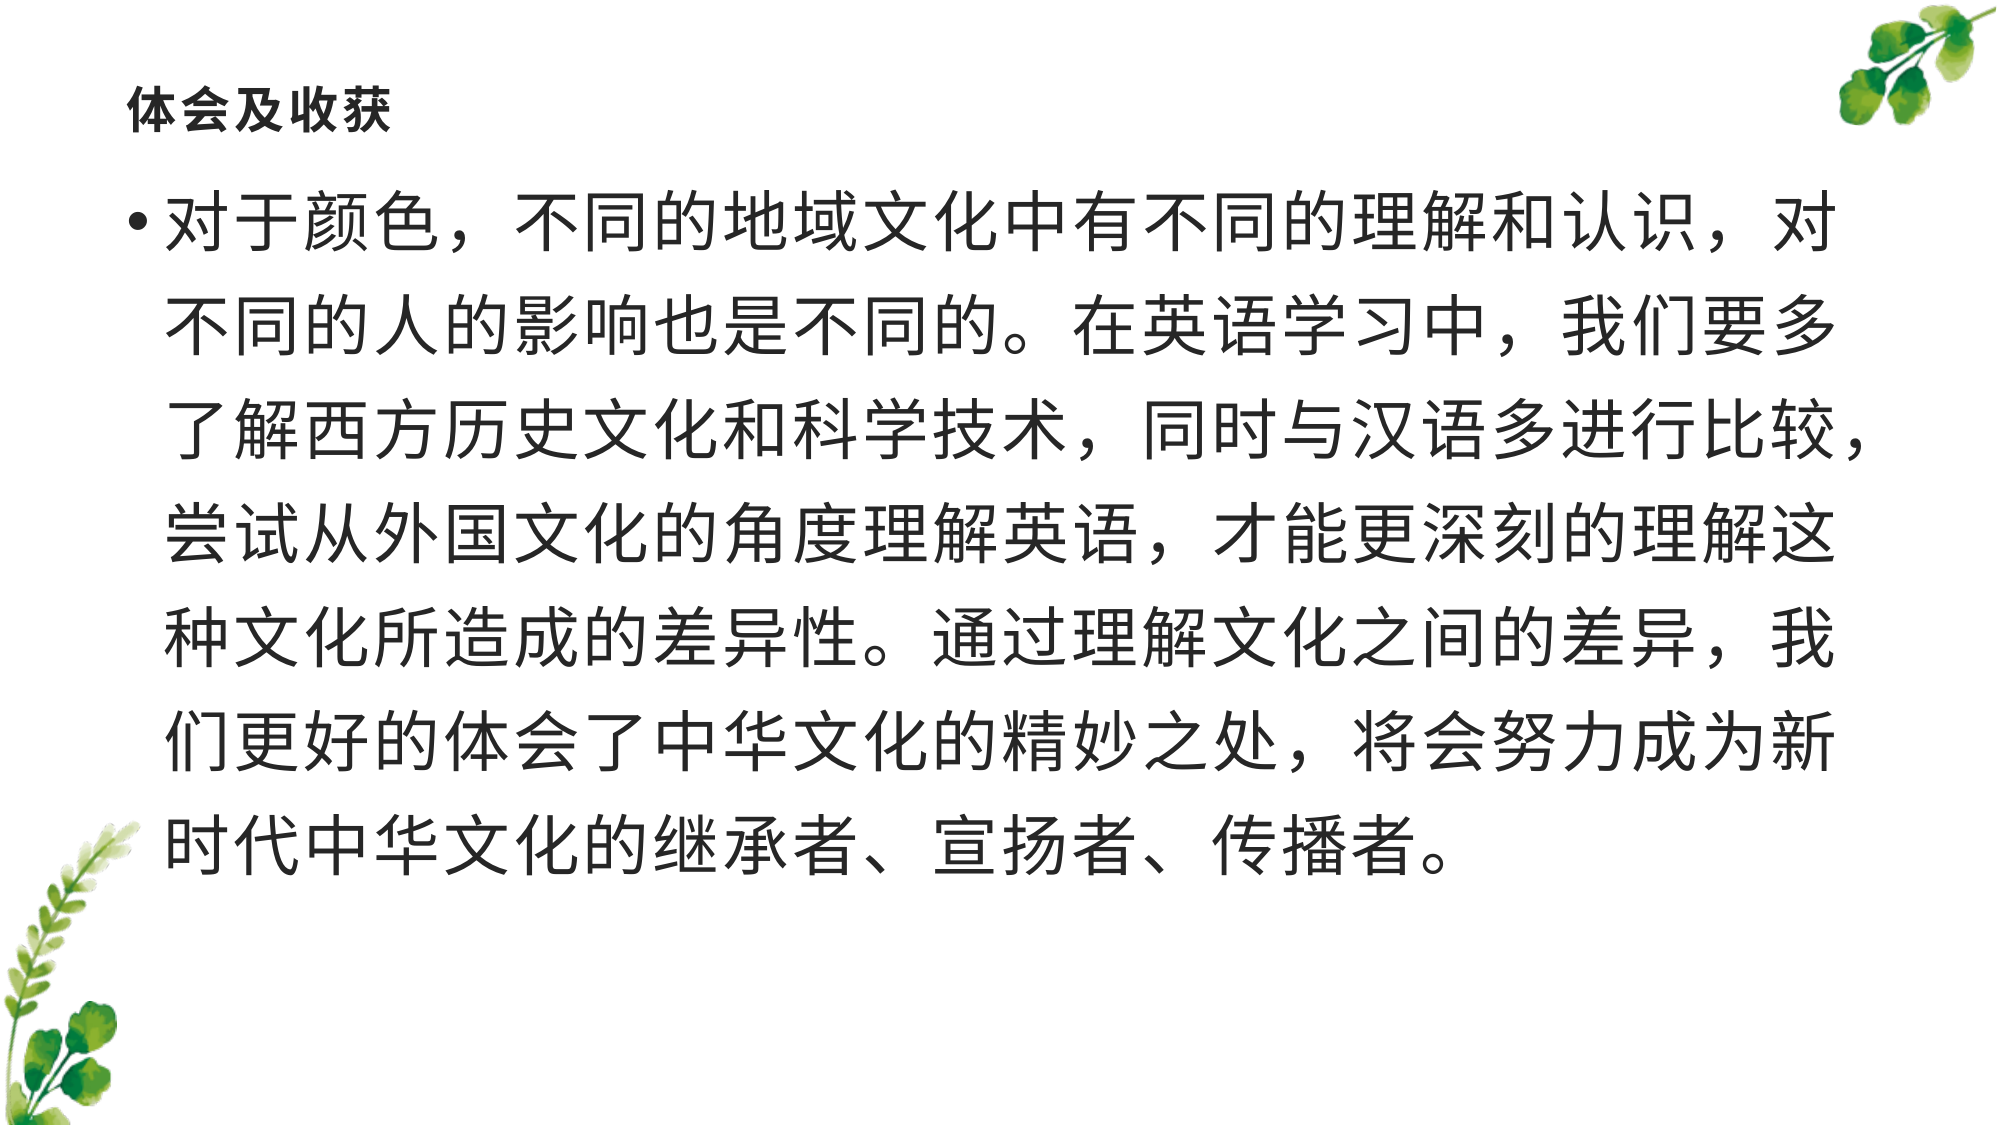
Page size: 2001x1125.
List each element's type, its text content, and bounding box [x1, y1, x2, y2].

picture [1832, 0, 2000, 140]
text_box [0, 801, 117, 1125]
list 对于颜色，不同的地域文化中有不同的理解和认识，对不同的人的影响也是不同的。在英语学习中，我们要多了解西方历史文化和科学技术，同时与汉语多进行比较，尝试从外国文化的角度理解英语，才能更深刻的理解这种文化所造成的差异性。通过理解文化之间的差异，我们更好的体会了中华文化的精妙之处，将会努力成为新时代中华文化的继承者、宣扬者、传播者。 [109, 156, 1891, 1041]
text_box 体会及收获 [109, 72, 1891, 146]
